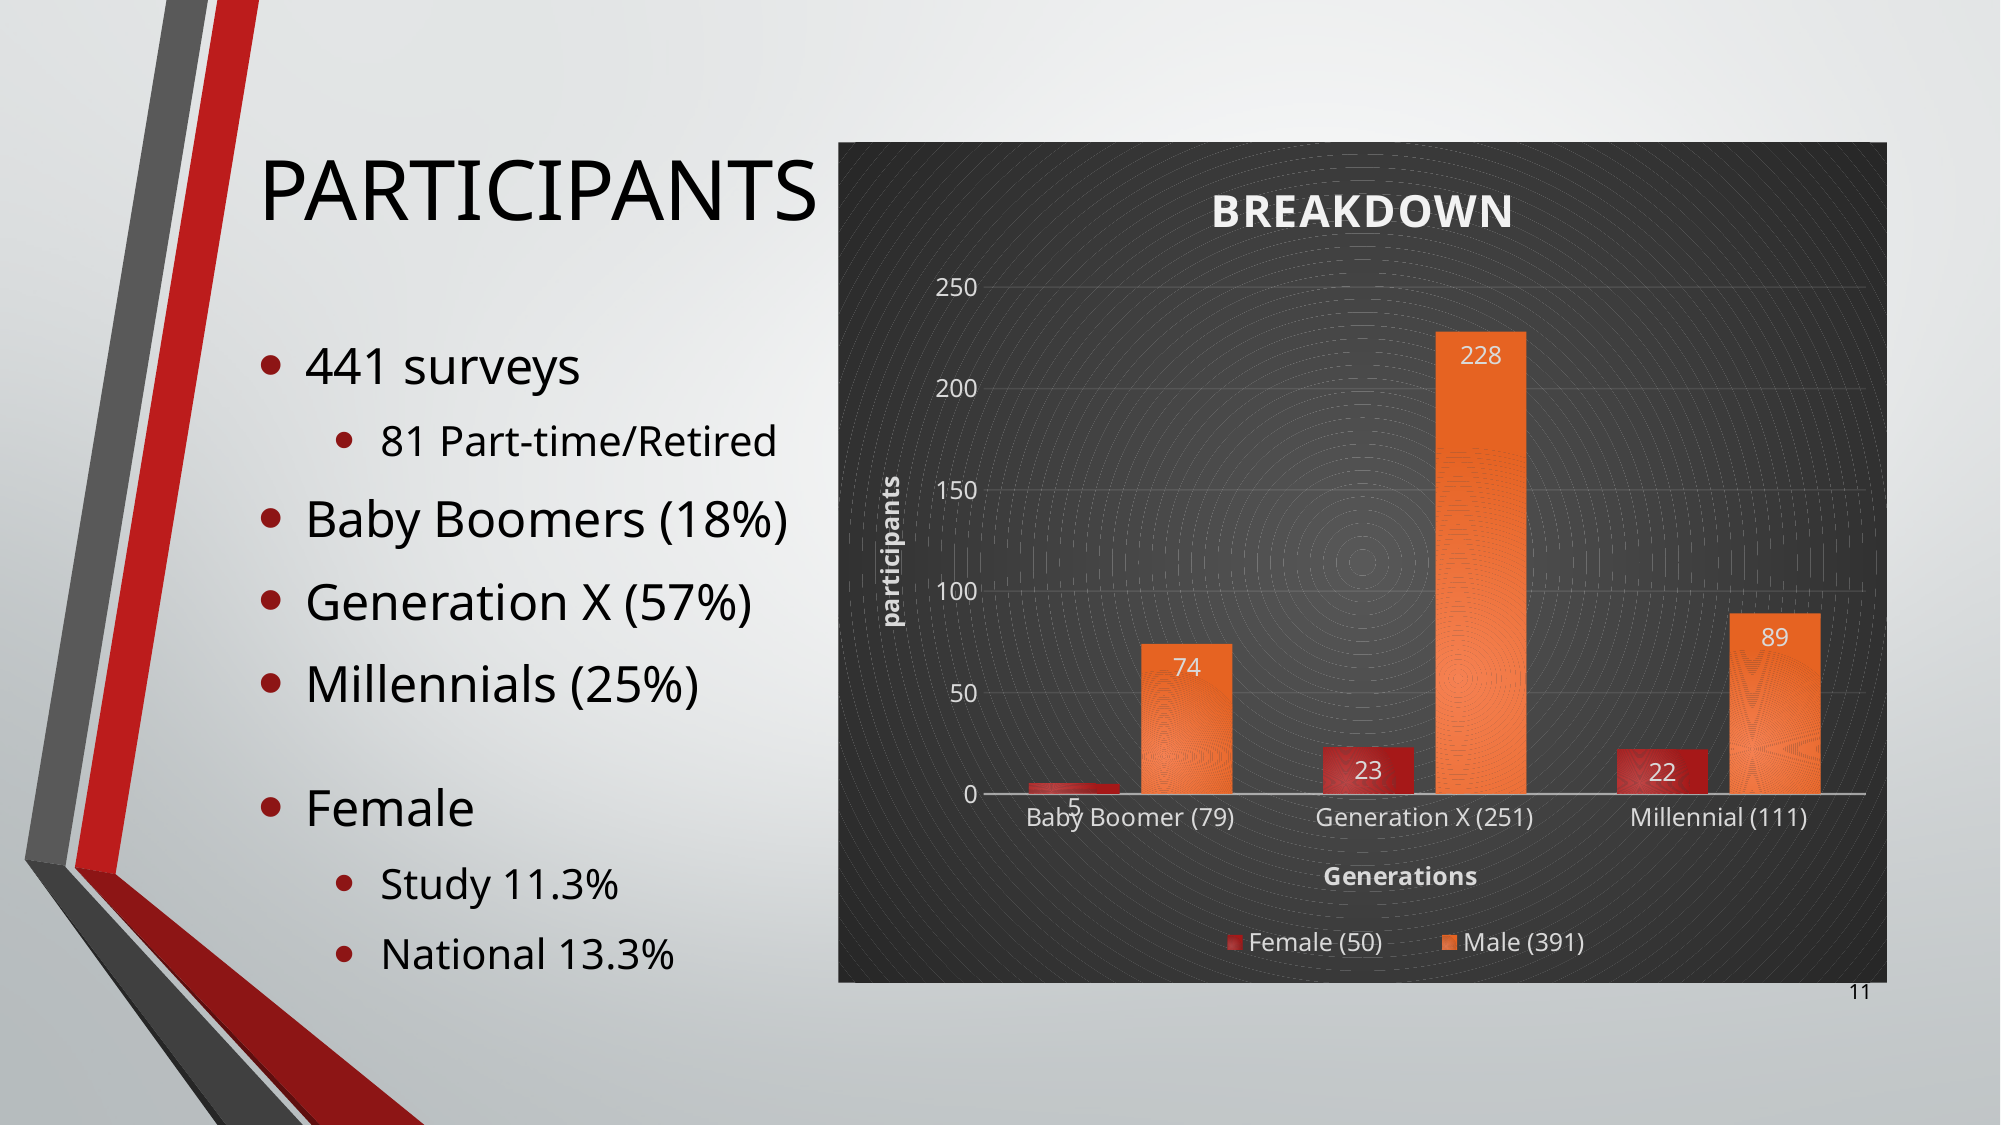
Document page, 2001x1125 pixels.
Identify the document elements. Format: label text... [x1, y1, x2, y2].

title PARTICIPANTS [243, 112, 1887, 263]
list 441 surveys 81 Part-time/Retired Baby Boomers (18%) Generation X (57%) Millennials (25%) Female Study 11.3% National 13.3% [243, 299, 1796, 1013]
slide_number 11 [1796, 983, 1887, 1023]
chart [838, 142, 1888, 983]
